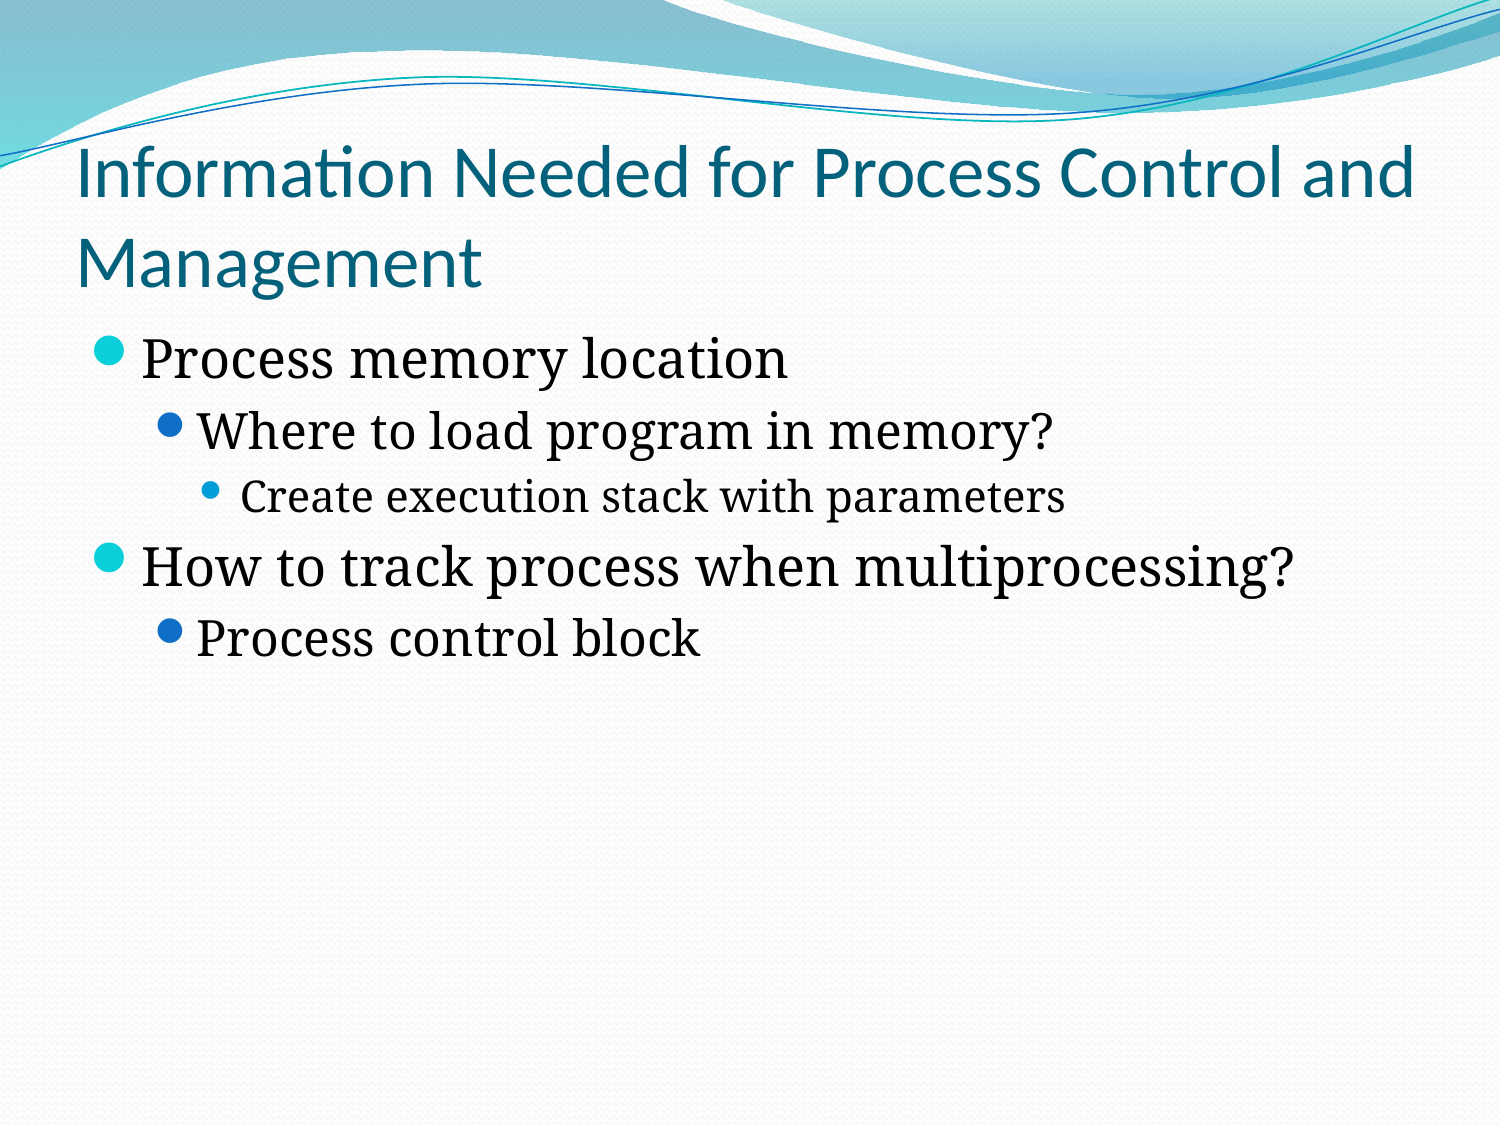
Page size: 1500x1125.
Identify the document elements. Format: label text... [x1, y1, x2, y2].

title Information Needed for Process Control and Management [75, 115, 1425, 303]
list Process memory location Where to load program in memory? Create execution stack with parameters How to track process when multiprocessing? Process control block [75, 317, 1425, 1038]
